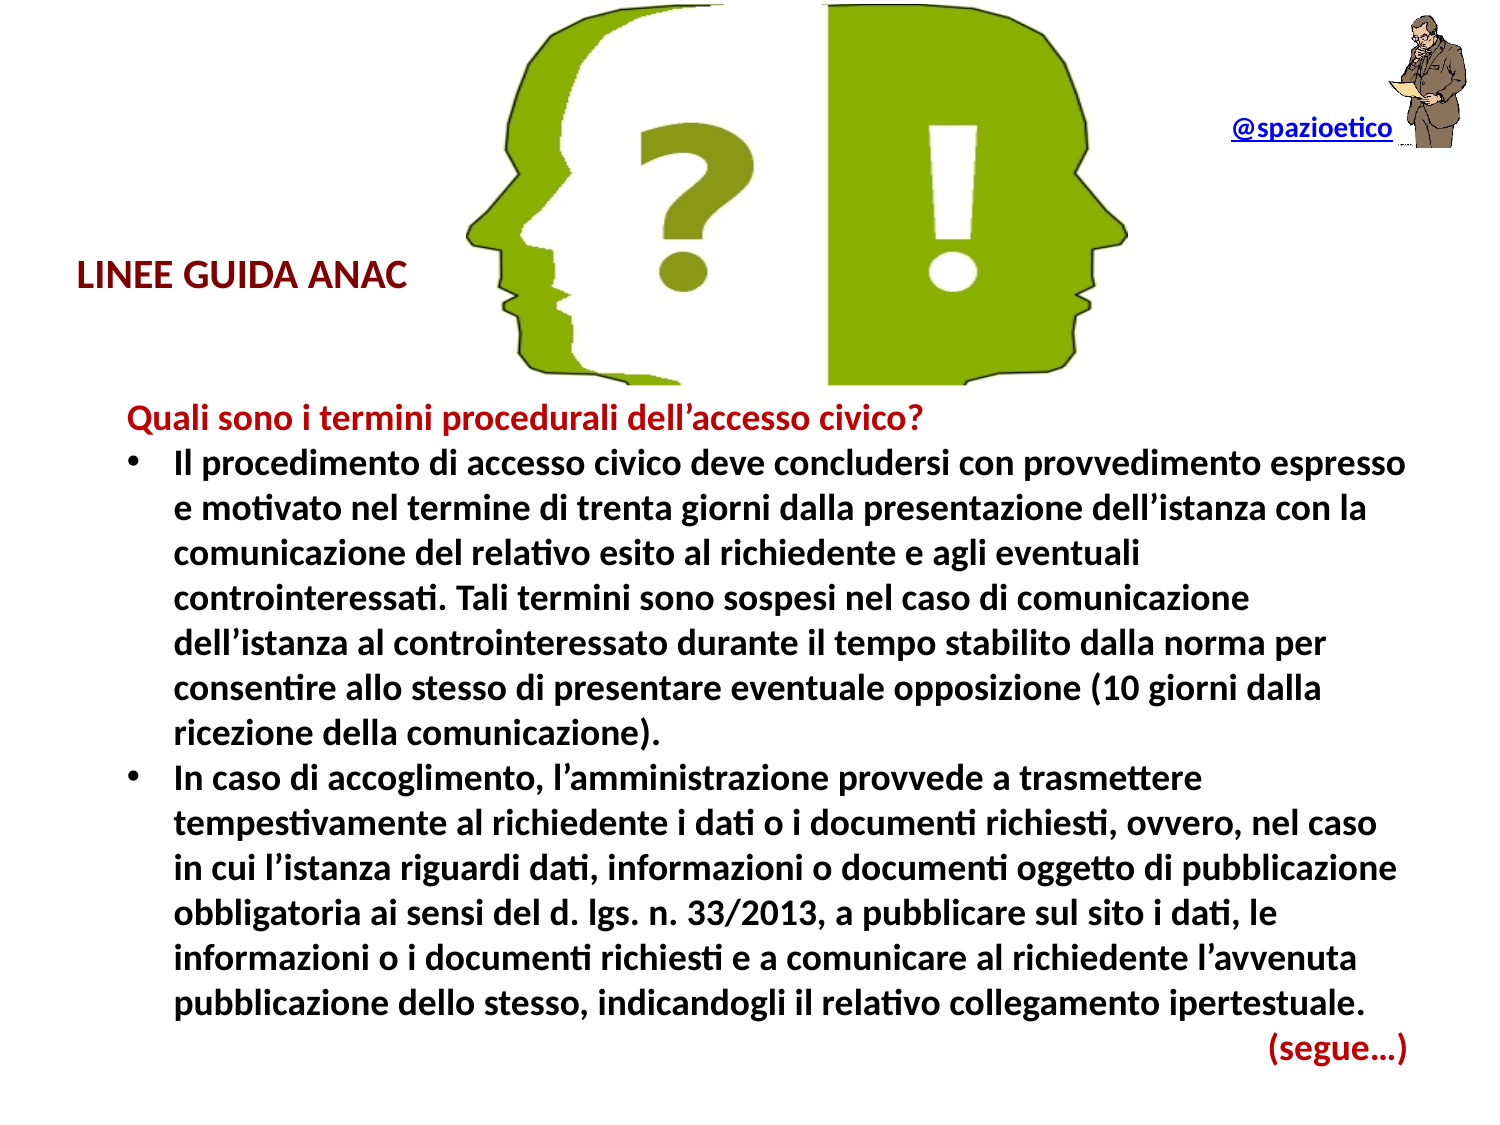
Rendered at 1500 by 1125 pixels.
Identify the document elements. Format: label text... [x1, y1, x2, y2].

text_box LINEE GUIDA ANAC [17, 239, 461, 304]
text_box Quali sono i termini procedurali dell’accesso civico? Il procedimento di accesso civico deve concludersi con provvedimento espresso e motivato nel termine di trenta giorni dalla presentazione dell’istanza con la comunicazione del relativo esito al richiedente e agli eventuali controinteressati. Tali termini sono sospesi nel caso di comunicazione dell’istanza al controinteressato durante il tempo stabilito dalla norma per consentire allo stesso di presentare eventuale opposizione (10 giorni dalla ricezione della comunicazione). In caso di accoglimento, l’amministrazione provvede a trasmettere tempestivamente al richiedente i dati o i documenti richiesti, ovvero, nel caso in cui l’istanza riguardi dati, informazioni o documenti oggetto di pubblicazione obbligatoria ai sensi del d. lgs. n. 33/2013, a pubblicare sul sito i dati, le informazioni o i documenti richiesti e a comunicare al richiedente l’avvenuta pubblicazione dello stesso, indicandogli il relativo collegamento ipertestuale. (segue…) [112, 385, 1424, 1075]
picture [466, 4, 1129, 462]
picture [1372, 7, 1488, 148]
